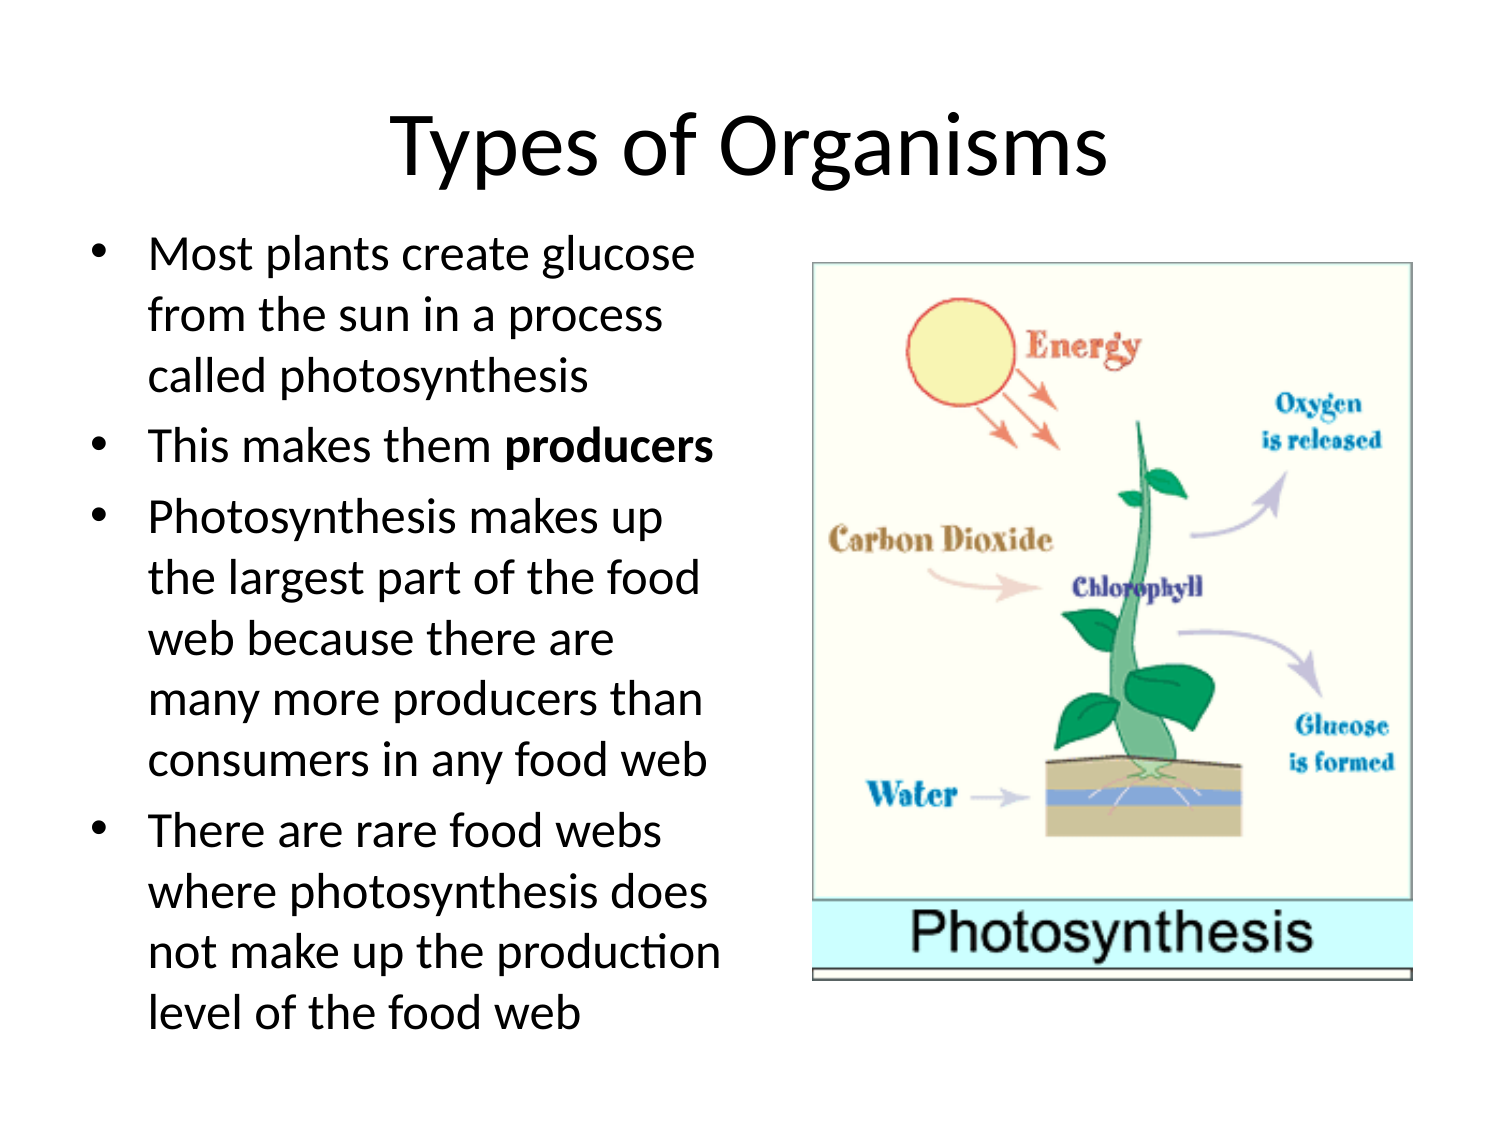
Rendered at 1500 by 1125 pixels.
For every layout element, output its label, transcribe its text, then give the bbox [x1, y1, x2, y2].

list Most plants create glucose from the sun in a process called photosynthesis This makes them producers Photosynthesis makes up the largest part of the food web because there are many more producers than consumers in any food web There are rare food webs where photosynthesis does not make up the production level of the food web [75, 212, 738, 1075]
picture [812, 262, 1413, 981]
title Types of Organisms [75, 45, 1425, 233]
